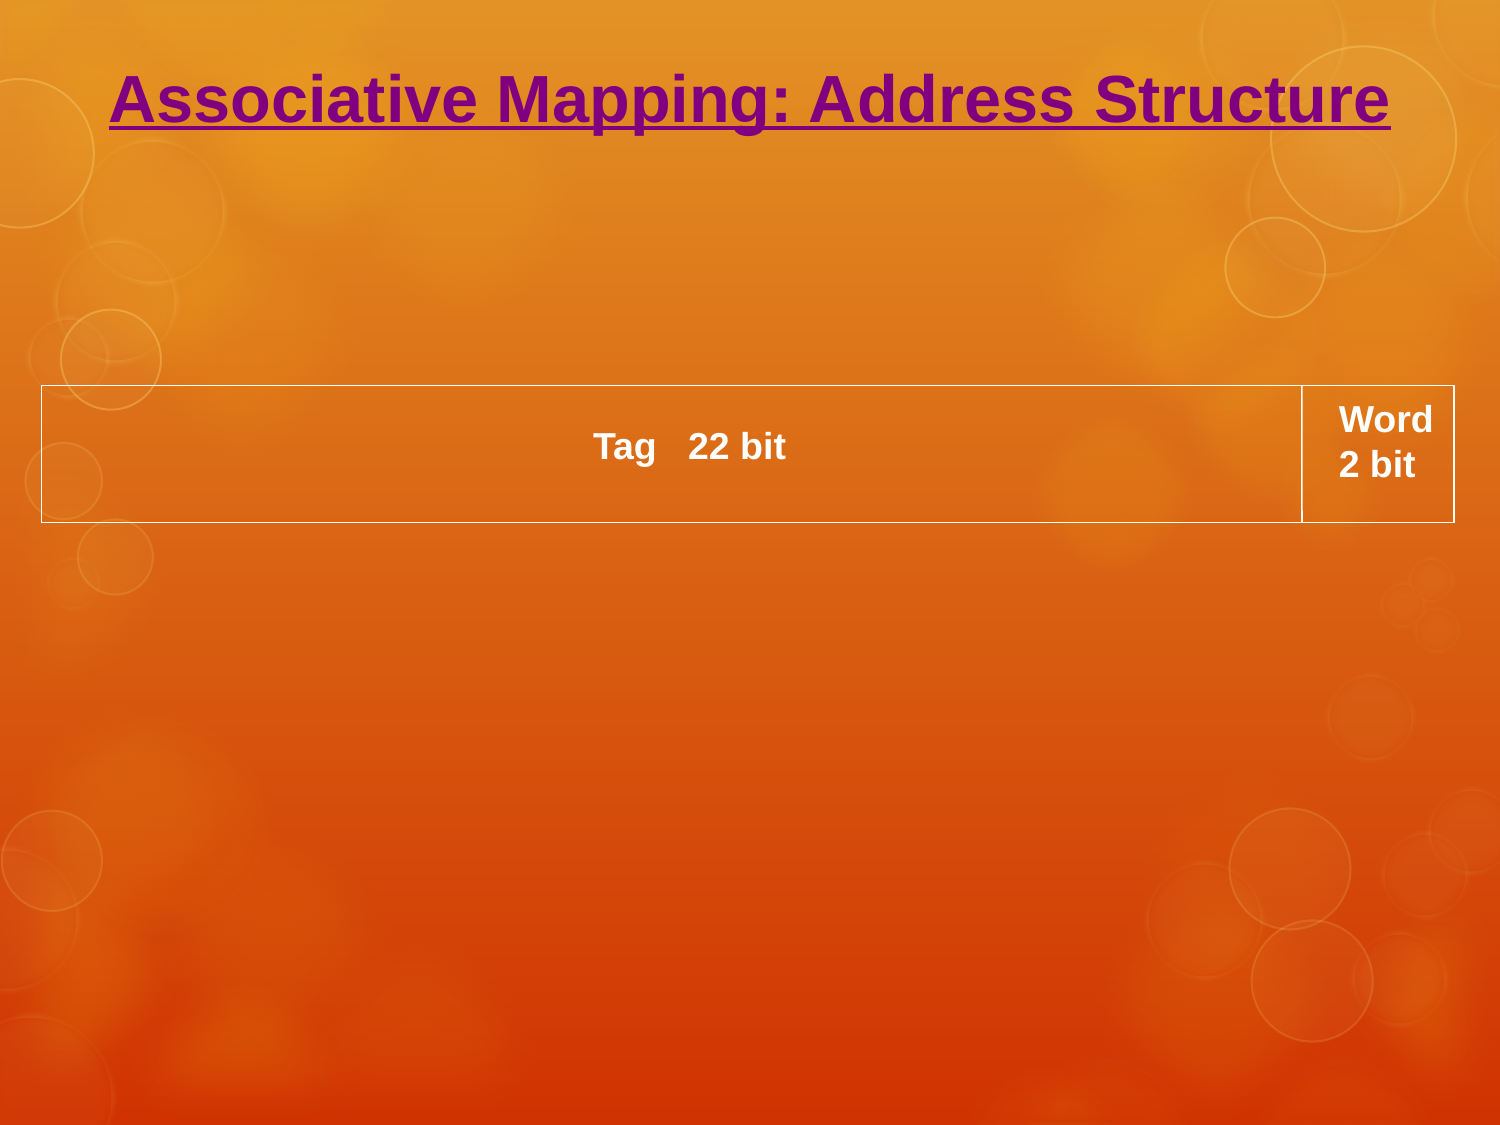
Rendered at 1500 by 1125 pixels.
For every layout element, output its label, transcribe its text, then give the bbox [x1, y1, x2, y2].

title Associative Mapping: Address Structure [0, 0, 1500, 192]
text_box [40, 384, 1459, 524]
